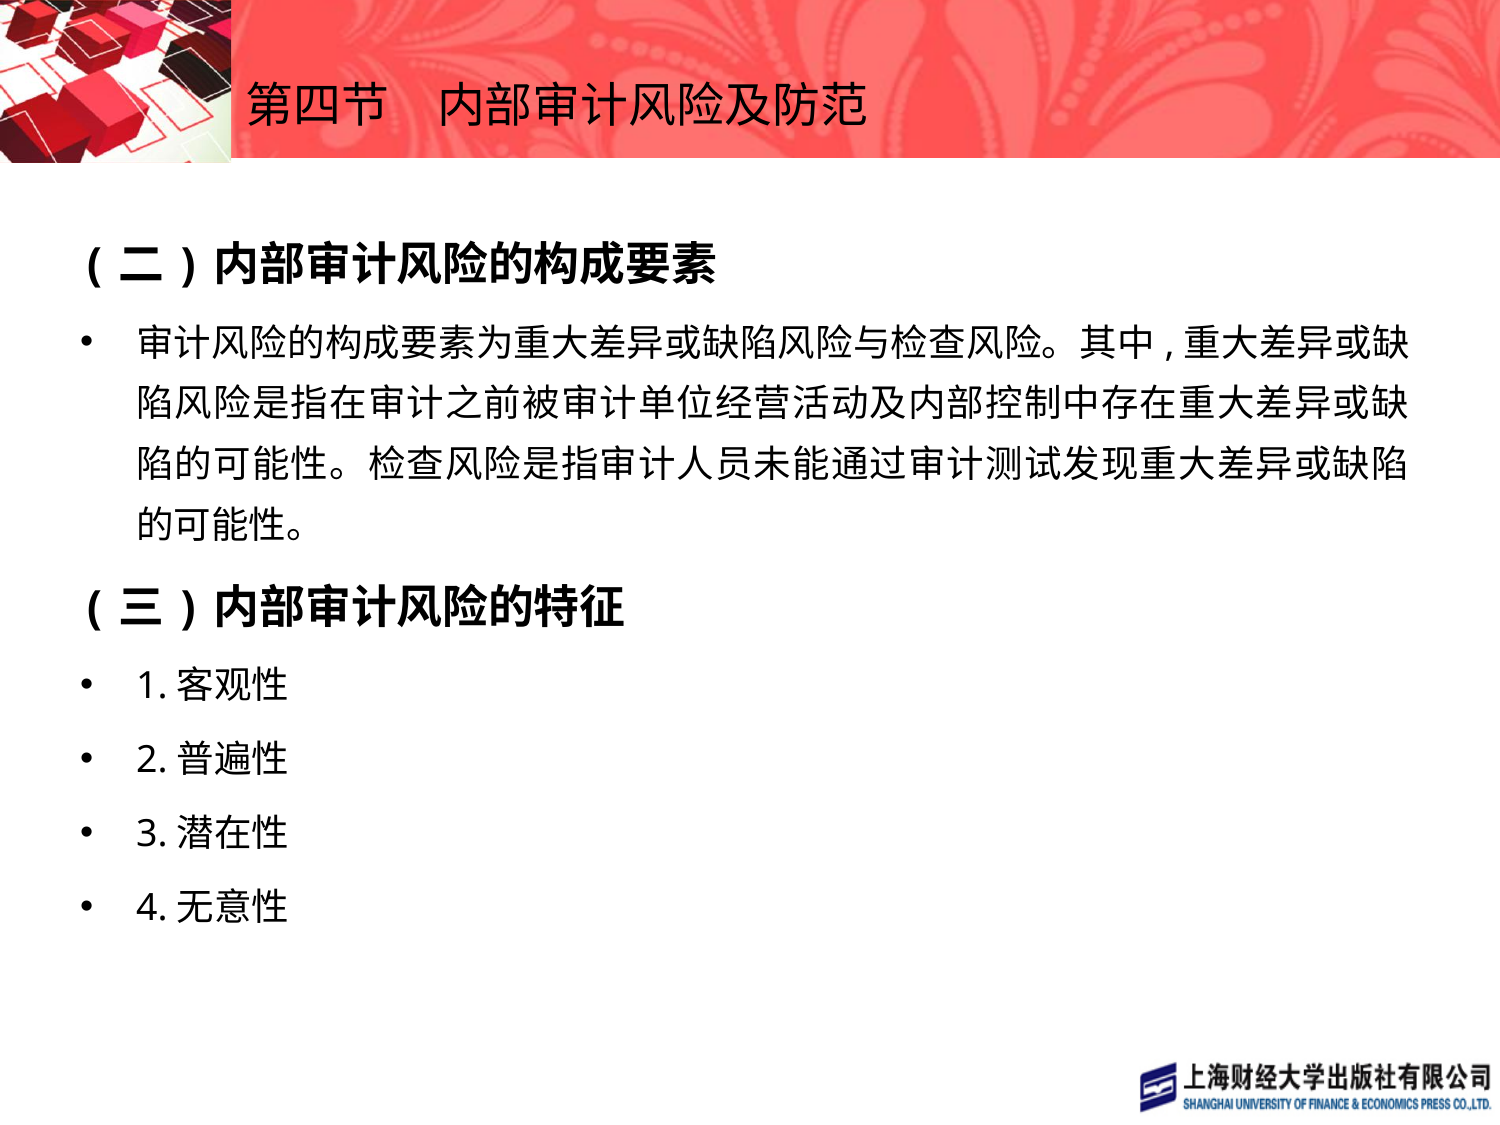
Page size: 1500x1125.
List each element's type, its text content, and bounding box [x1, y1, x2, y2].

title 第四节 内部审计风险及防范 [230, 45, 1461, 161]
list (二)内部审计风险的构成要素 审计风险的构成要素为重大差异或缺陷风险与检查风险。其中,重大差异或缺陷风险是指在审计之前被审计单位经营活动及内部控制中存在重大差异或缺陷的可能性。检查风险是指审计人员未能通过审计测试发现重大差异或缺陷的可能性。 (三)内部审计风险的特征 1.客观性 2.普遍性 3.潜在性 4.无意性 [64, 208, 1425, 1047]
picture [1139, 1058, 1495, 1118]
